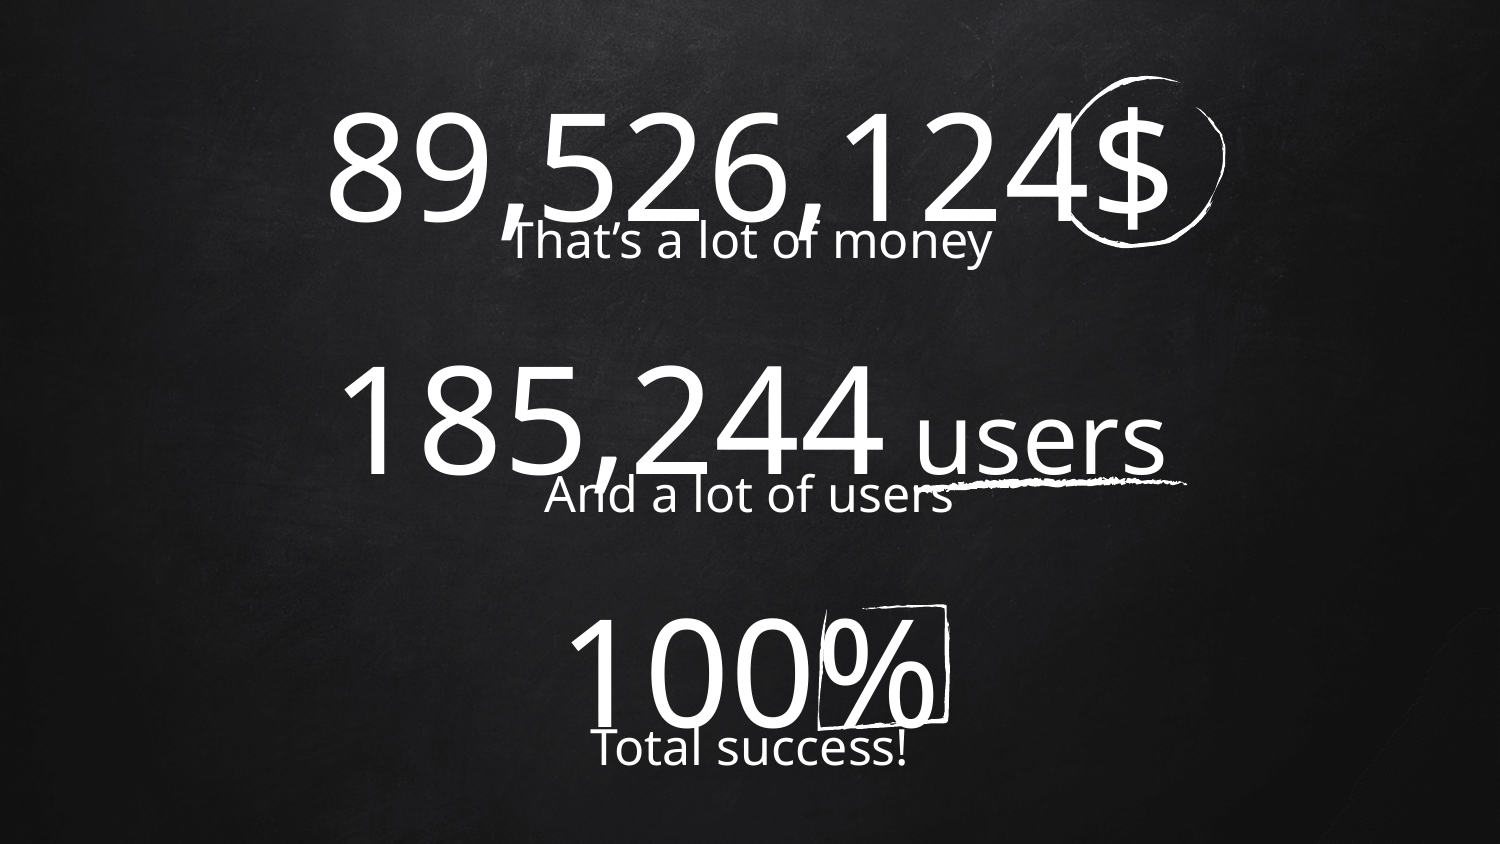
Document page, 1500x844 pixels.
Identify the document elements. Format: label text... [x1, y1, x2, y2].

title 100% [112, 562, 1388, 700]
picture [0, 0, 1500, 844]
subtitle Total success! [112, 700, 1388, 777]
text_box [817, 604, 950, 731]
text_box [913, 476, 1188, 494]
subtitle That’s a lot of money [112, 193, 1388, 270]
text_box [1056, 75, 1226, 249]
subtitle And a lot of users [112, 447, 1388, 524]
title 89,526,124$ [112, 56, 1388, 193]
title 185,244 users [112, 309, 1388, 447]
